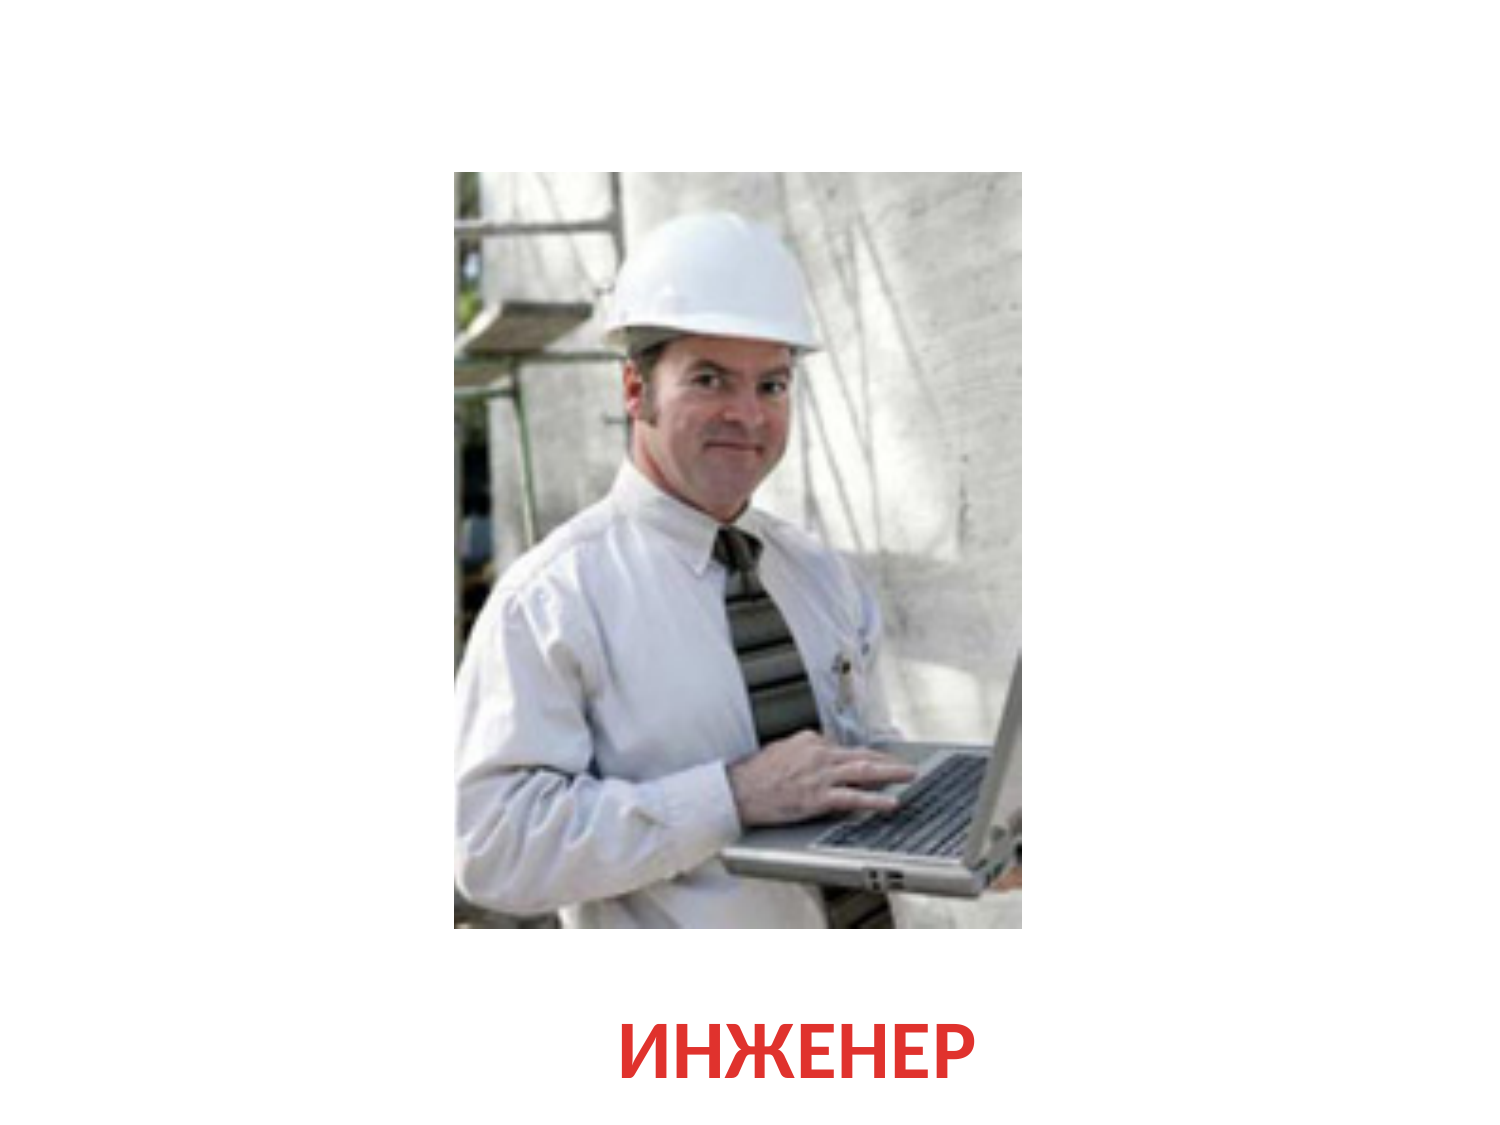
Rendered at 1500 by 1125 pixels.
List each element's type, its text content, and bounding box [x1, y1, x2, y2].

text_box ИНЖЕНЕР [442, 987, 1152, 1103]
picture [454, 172, 1022, 929]
